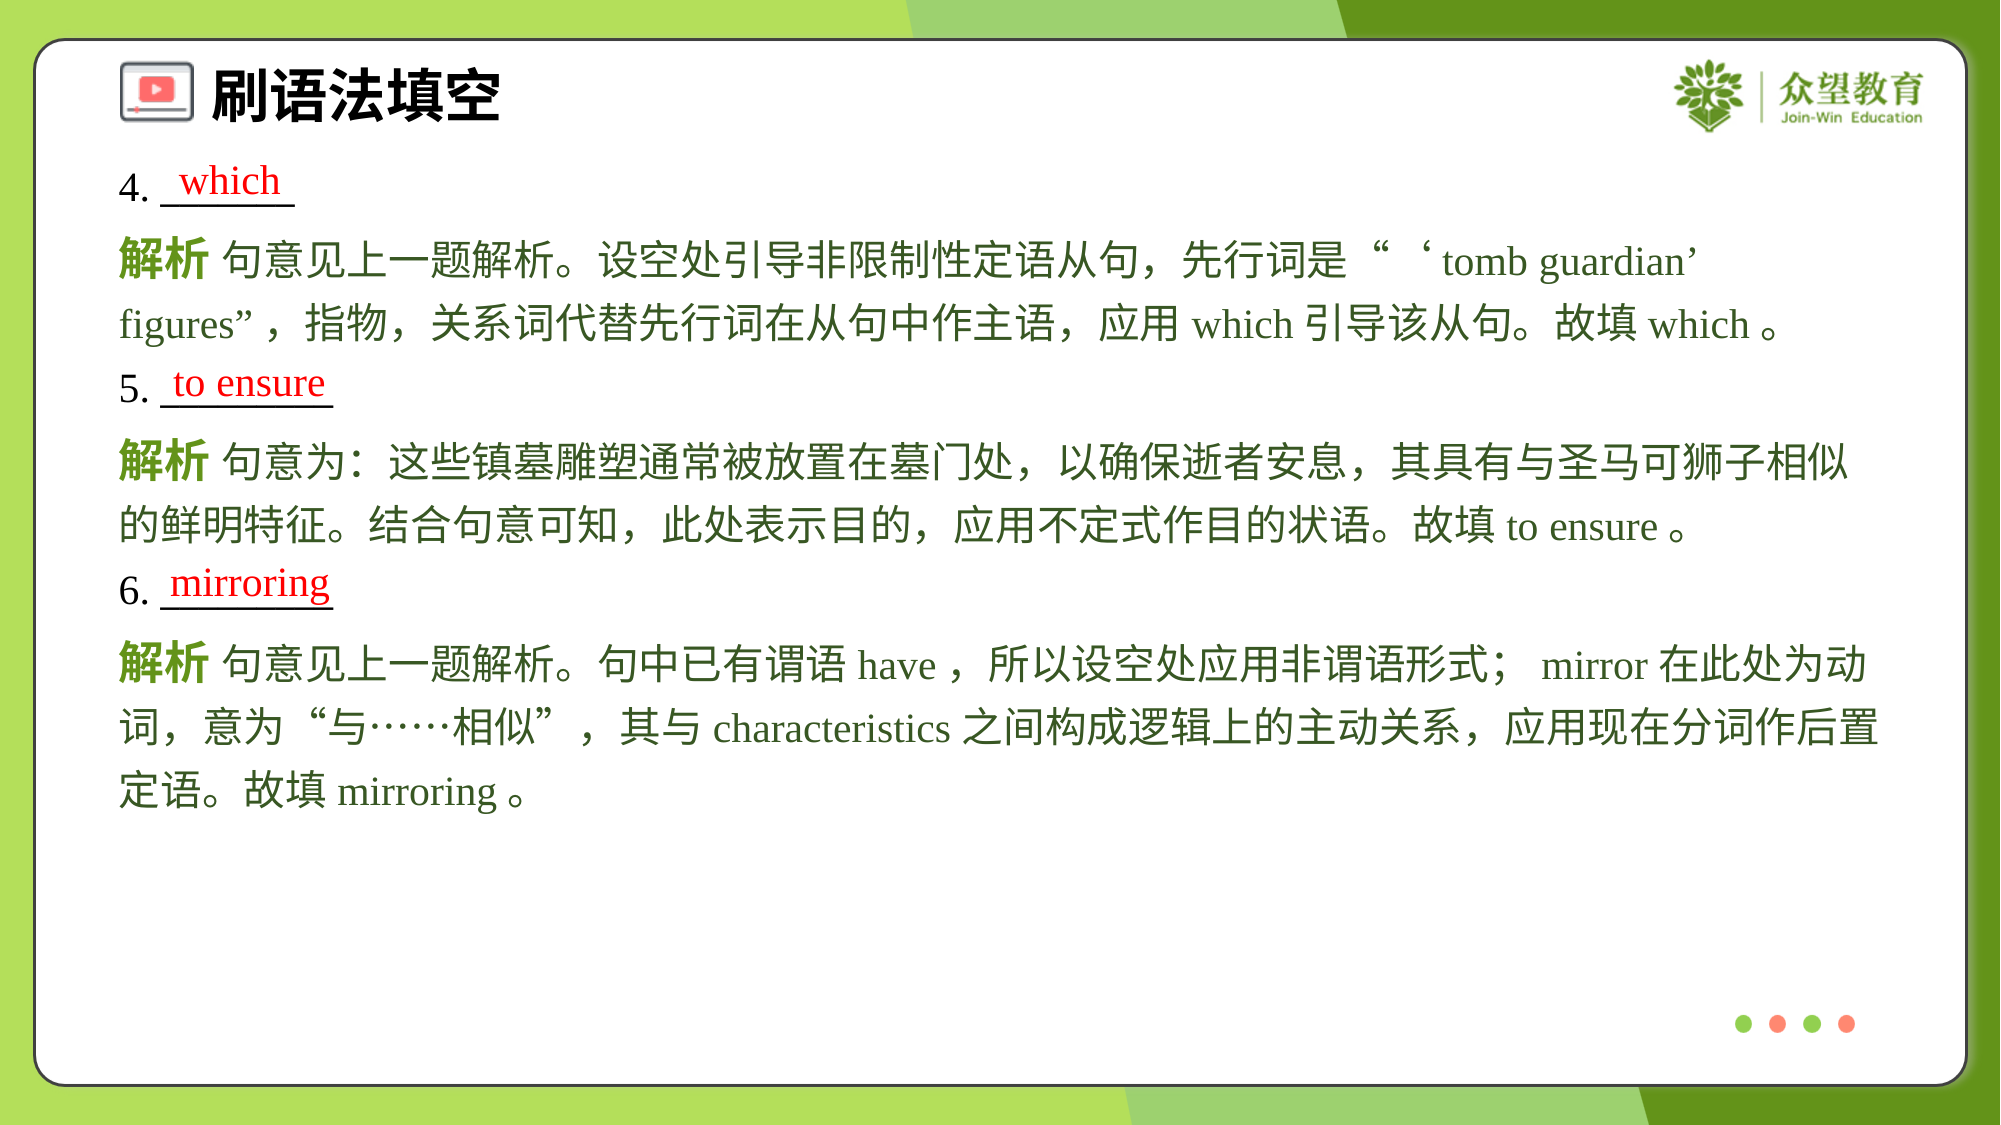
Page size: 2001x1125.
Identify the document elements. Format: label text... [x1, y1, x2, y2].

text_box 解析 句意见上一题解析。设空处引导非限制性定语从句，先行词是“‘tomb guardian’ figures”，指物，关系词代替先行词在从句中作主语，应用which引导该从句。故填which。 [118, 215, 1883, 343]
picture [0, 0, 2000, 1125]
text_box 4. _______ [118, 146, 1883, 204]
text_box mirroring [165, 542, 335, 600]
text_box to ensure [163, 341, 335, 399]
text_box 解析 句意见上一题解析。句中已有谓语have，所以设空处应用非谓语形式；mirror在此处为动词，意为“与……相似”，其与characteristics之间构成逻辑上的主动关系，应用现在分词作后置定语。故填mirroring。 [118, 619, 1883, 809]
text_box 解析 句意为：这些镇墓雕塑通常被放置在墓门处，以确保逝者安息，其具有与圣马可狮子相似的鲜明特征。结合句意可知，此处表示目的，应用不定式作目的状语。故填to ensure。 [118, 417, 1883, 544]
text_box which [174, 140, 286, 199]
text_box 6. _________ [118, 550, 1883, 608]
text_box 5. _________ [118, 348, 1883, 406]
